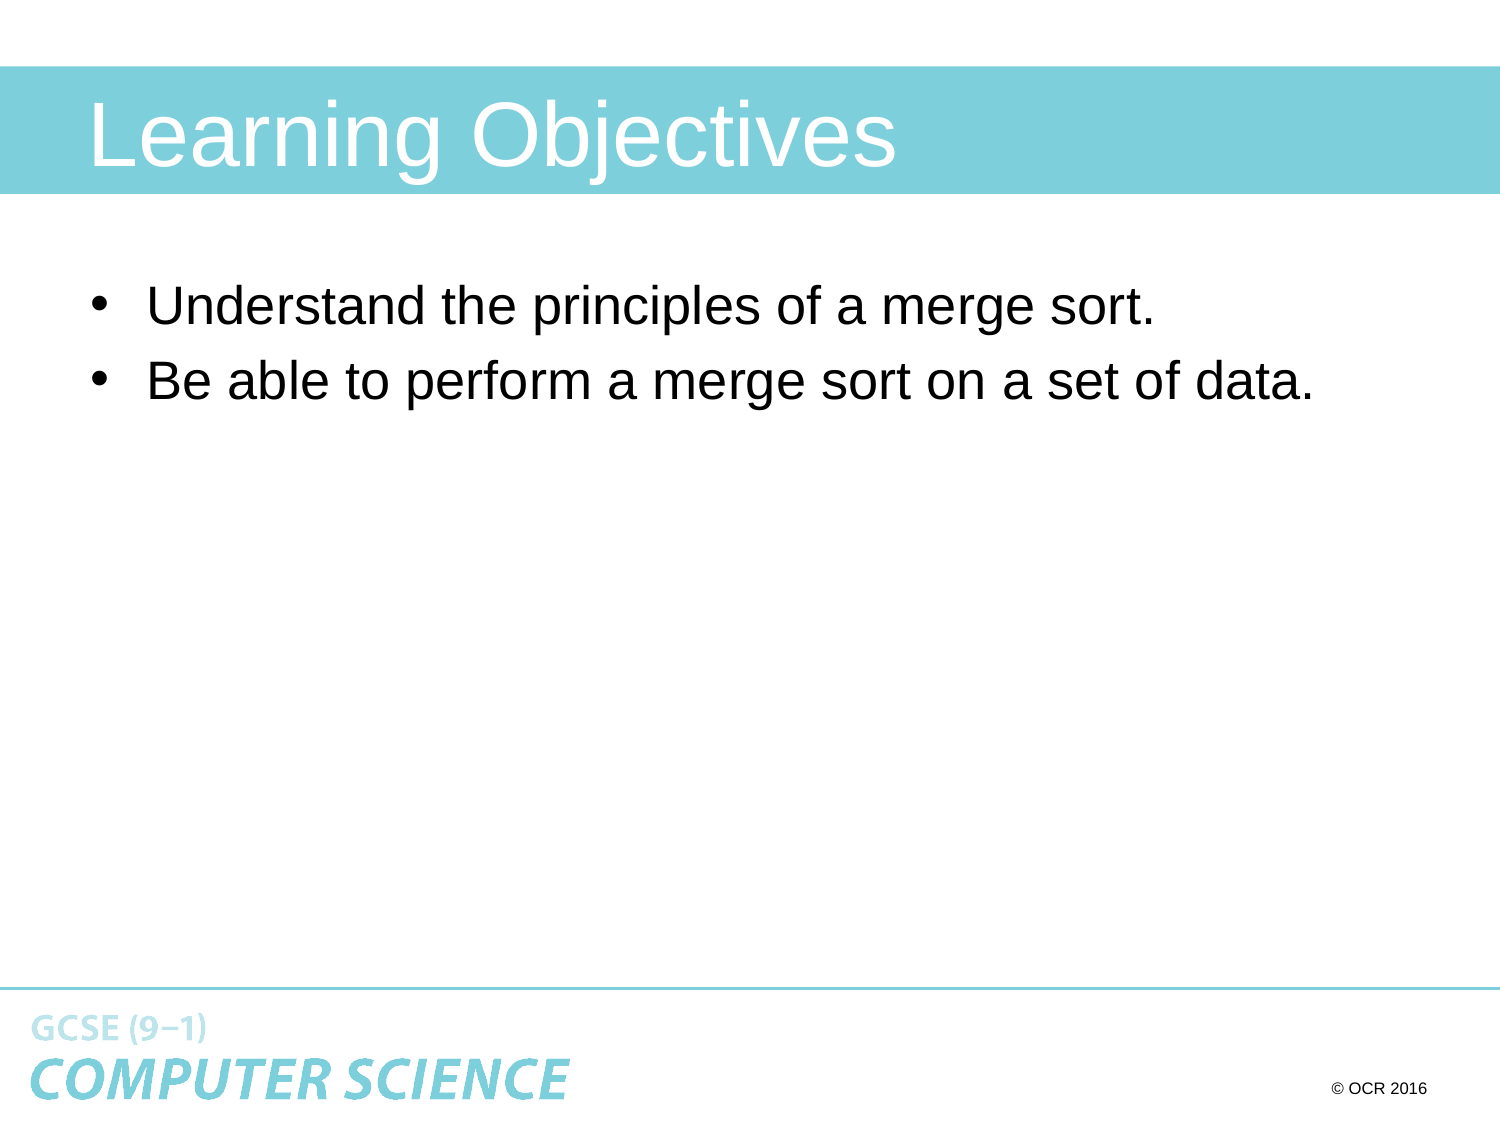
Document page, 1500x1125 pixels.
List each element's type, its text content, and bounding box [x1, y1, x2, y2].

picture [0, 987, 1500, 1124]
list Understand the principles of a merge sort. Be able to perform a merge sort on a set of data. [75, 262, 1425, 965]
title Learning Objectives [0, 66, 1500, 194]
